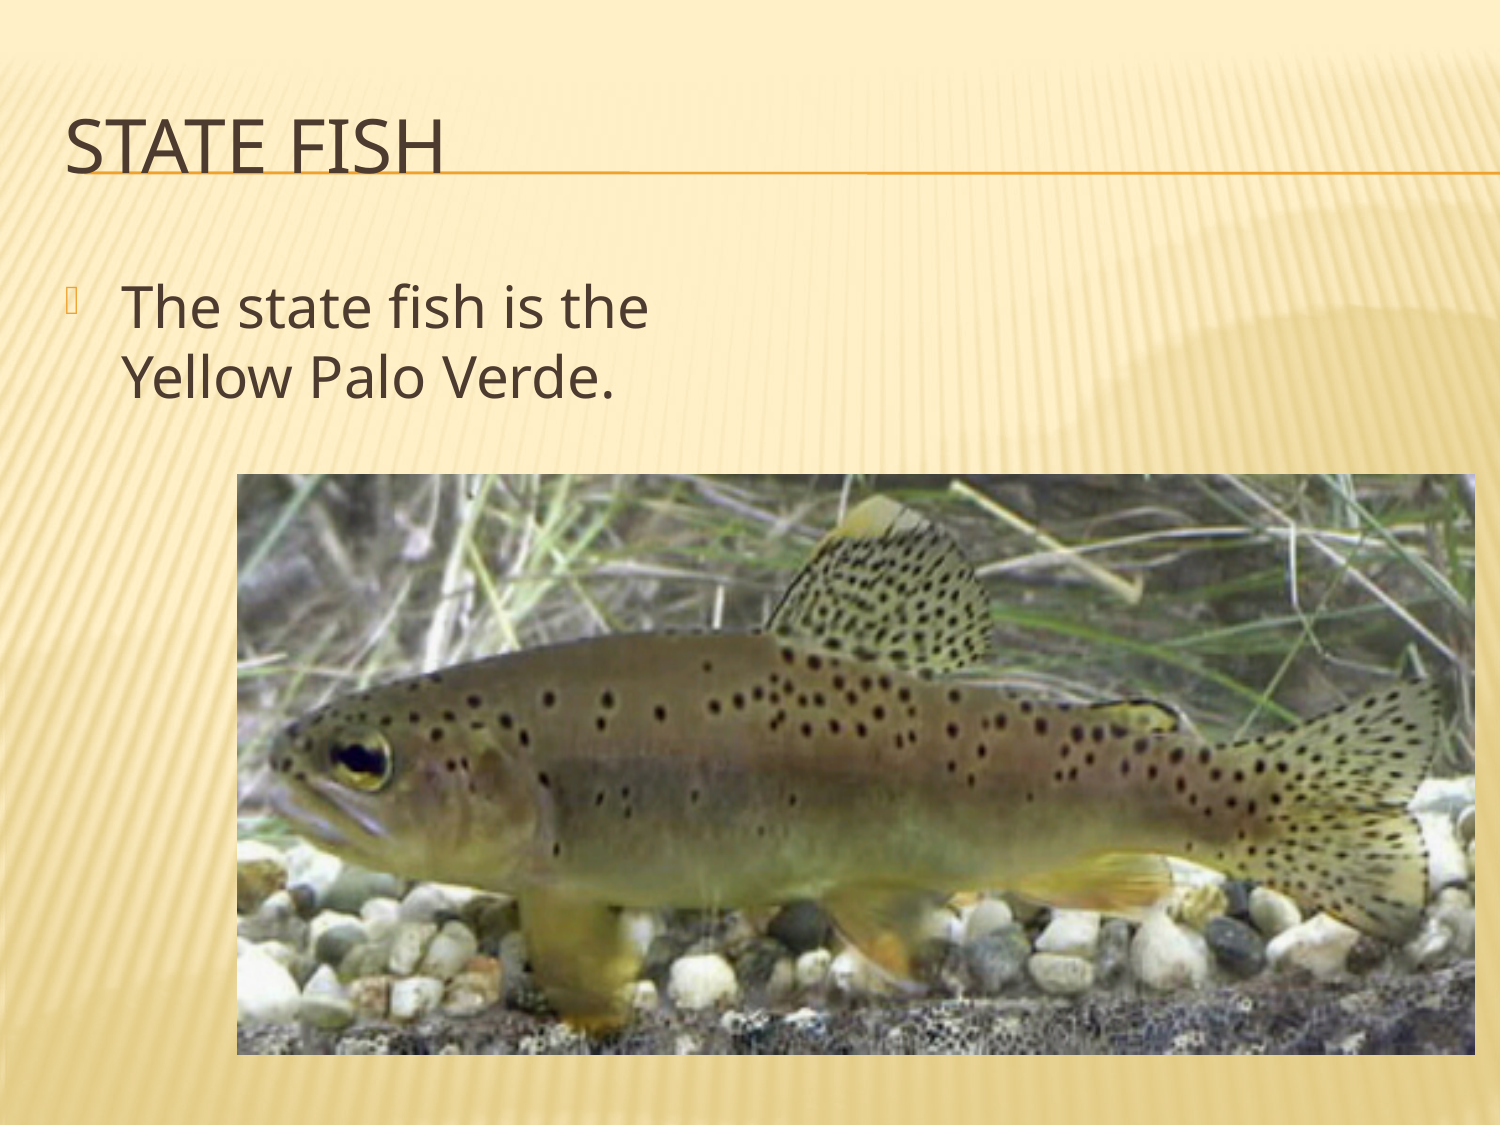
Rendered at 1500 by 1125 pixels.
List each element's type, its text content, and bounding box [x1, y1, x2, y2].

list The state fish is the Yellow Palo Verde. [50, 262, 738, 1038]
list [237, 474, 1476, 1056]
title State Fish [49, 75, 1475, 213]
